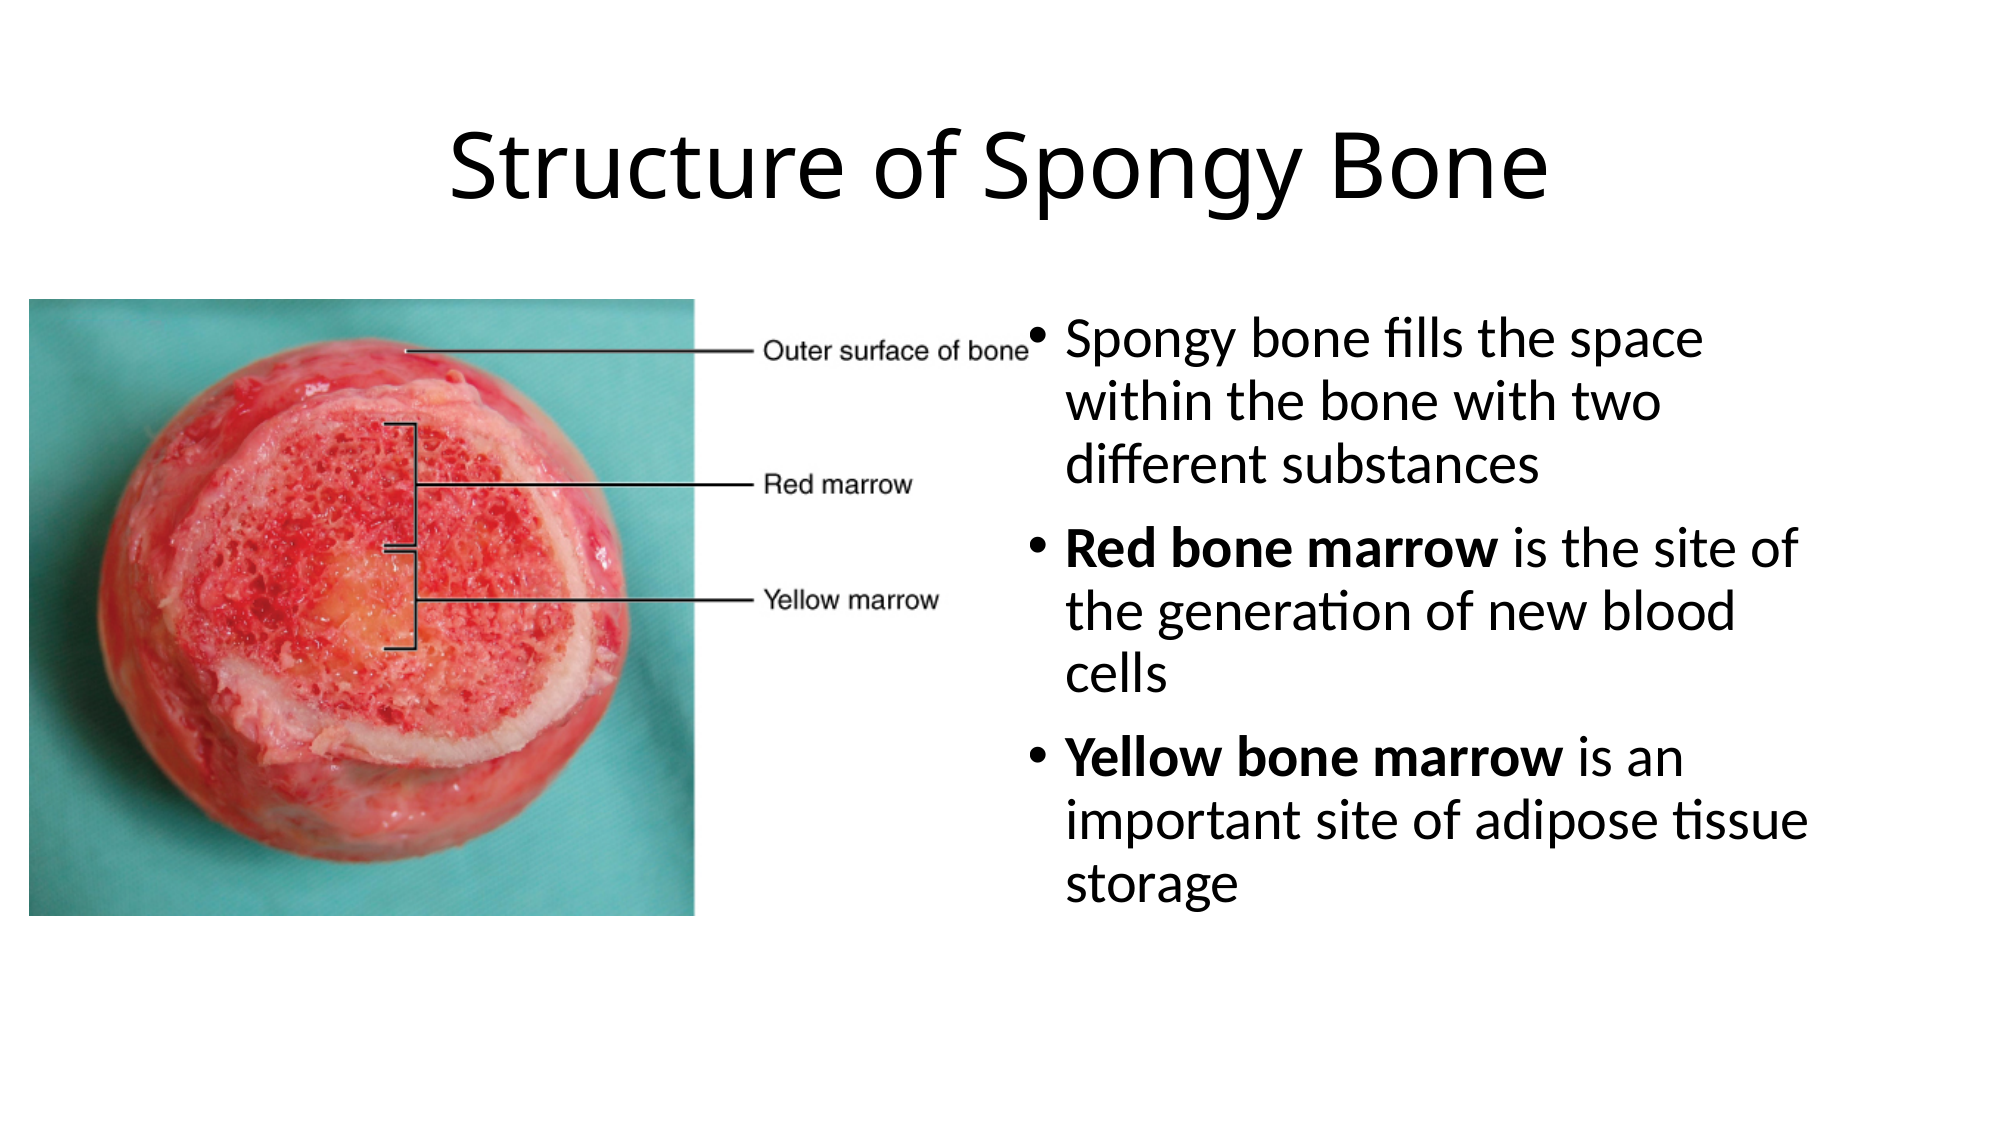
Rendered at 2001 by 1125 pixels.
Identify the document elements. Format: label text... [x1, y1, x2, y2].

list Spongy bone fills the space within the bone with two different substances Red bone marrow is the site of the generation of new blood cells Yellow bone marrow is an important site of adipose tissue storage [1012, 299, 1863, 1014]
picture [29, 299, 1030, 916]
title Structure of Spongy Bone [137, 59, 1863, 278]
